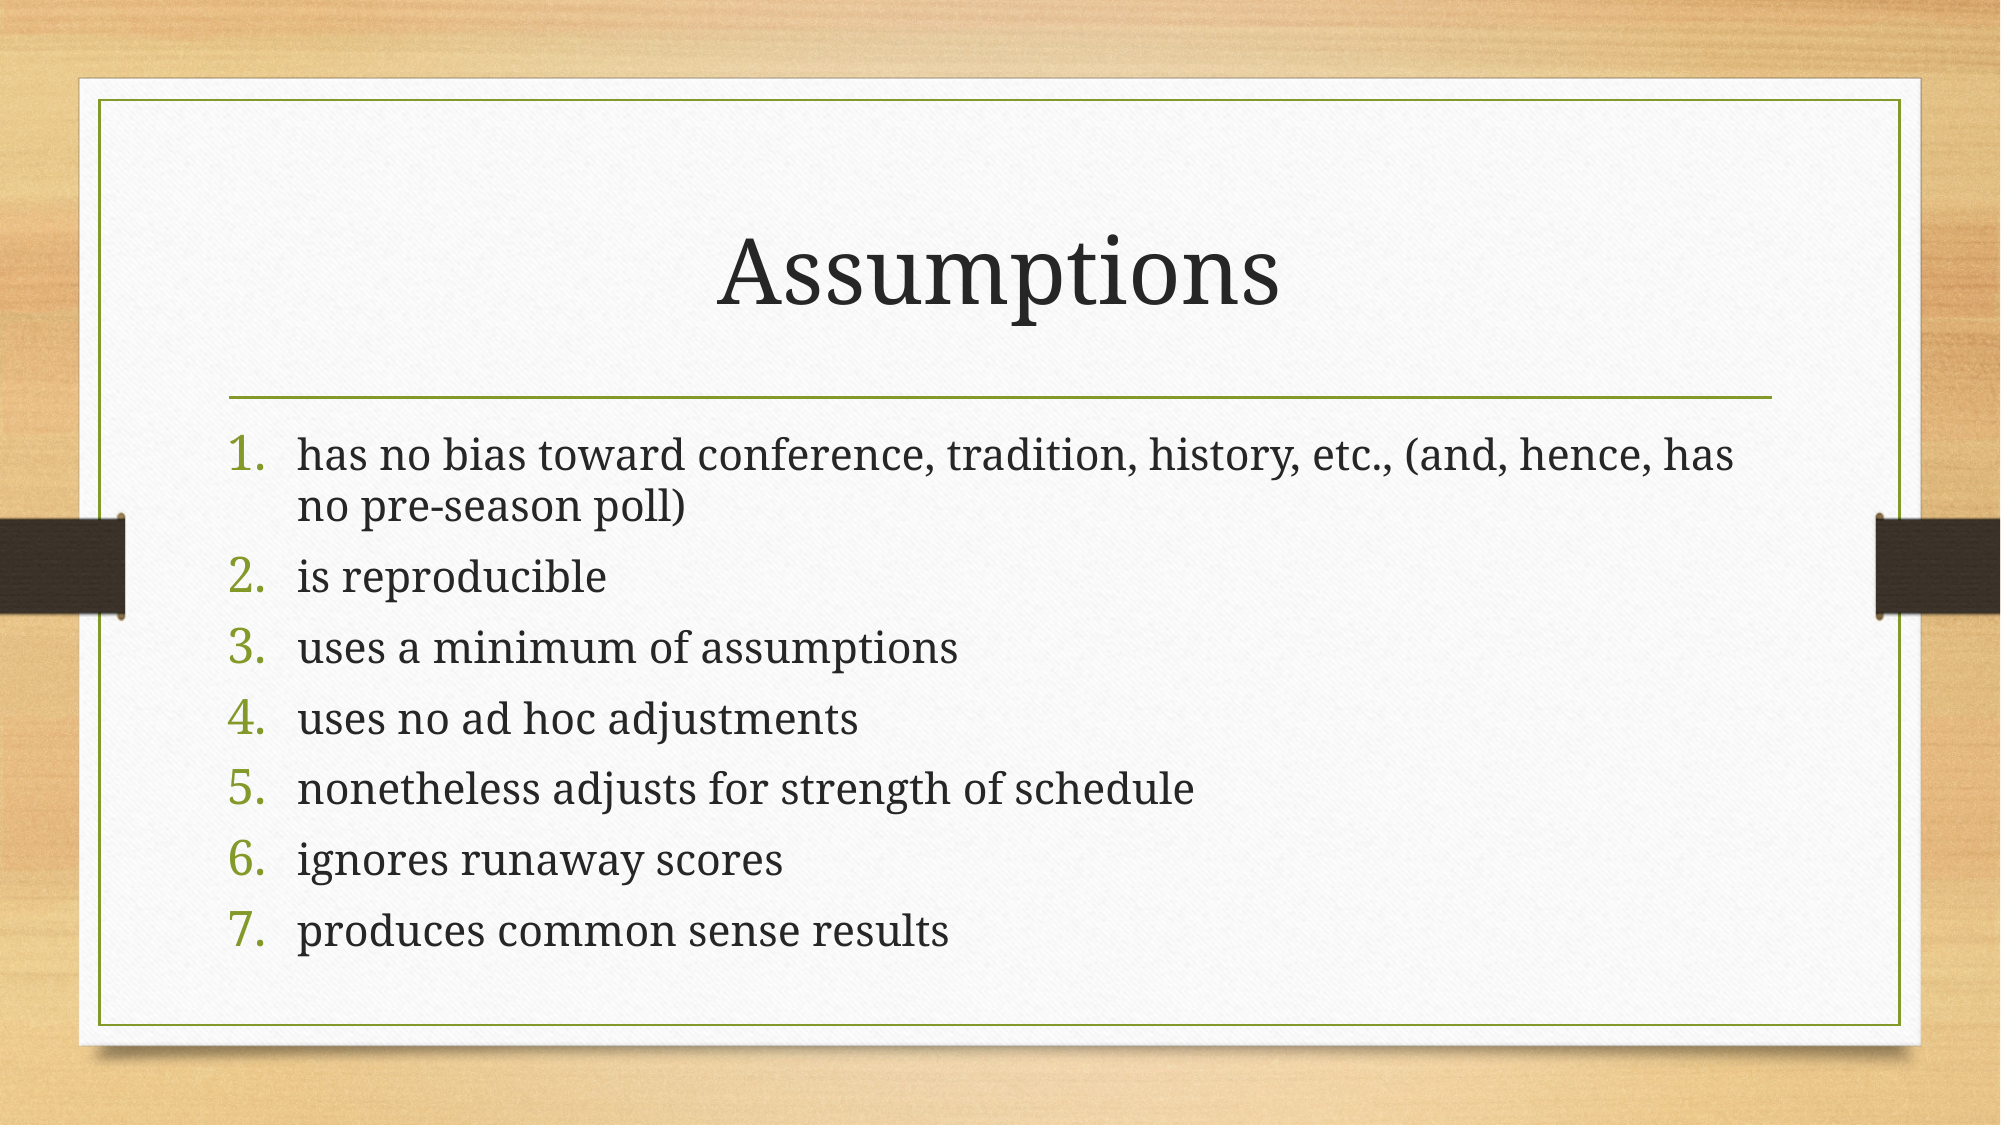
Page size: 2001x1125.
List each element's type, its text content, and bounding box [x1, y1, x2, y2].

title Assumptions [212, 161, 1788, 375]
list has no bias toward conference, tradition, history, etc., (and, hence, has no pre-season poll) is reproducible uses a minimum of assumptions uses no ad hoc adjustments nonetheless adjusts for strength of schedule ignores runaway scores produces common sense results [212, 419, 1788, 964]
picture [0, 0, 2001, 1125]
